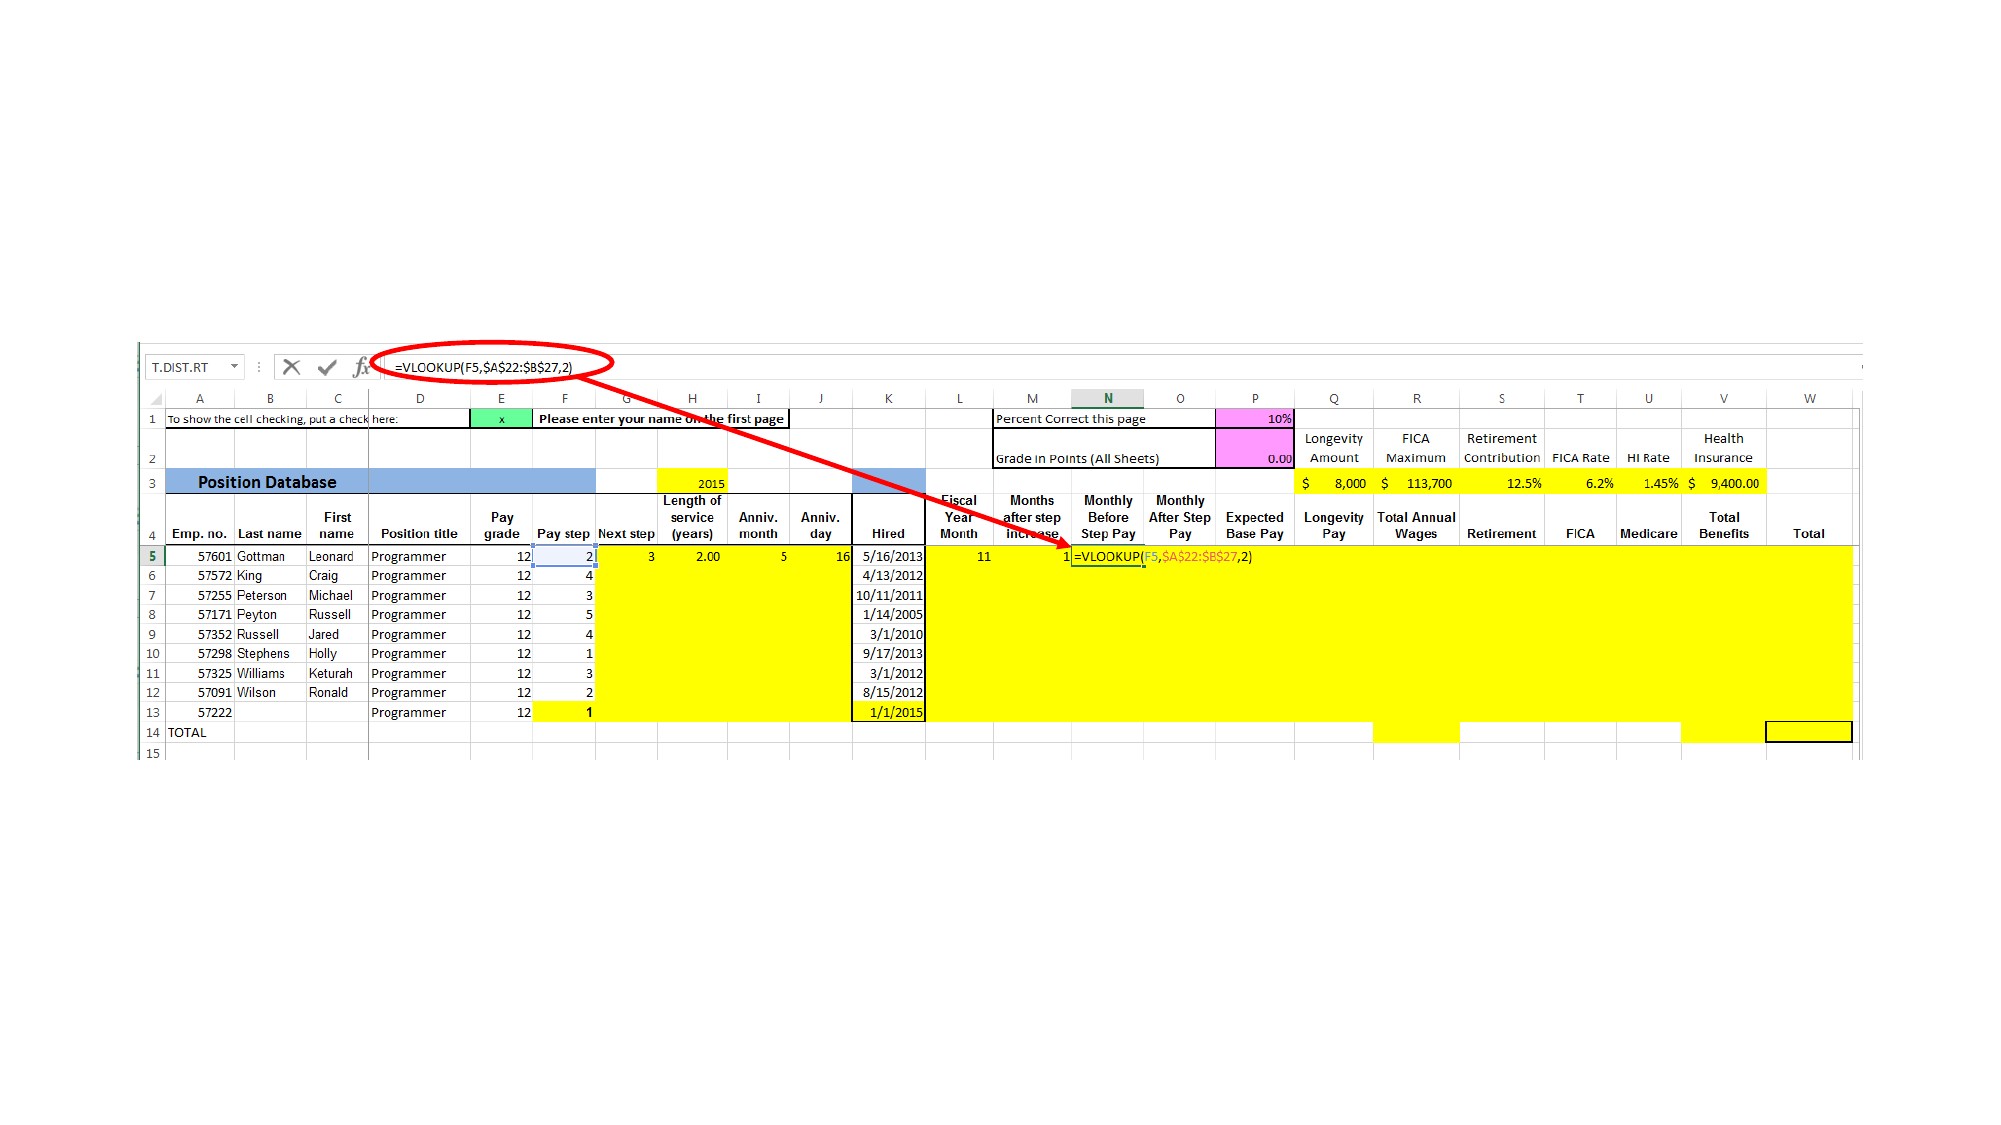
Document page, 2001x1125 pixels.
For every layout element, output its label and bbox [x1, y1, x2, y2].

text_box [576, 376, 1072, 548]
list [137, 342, 1863, 760]
